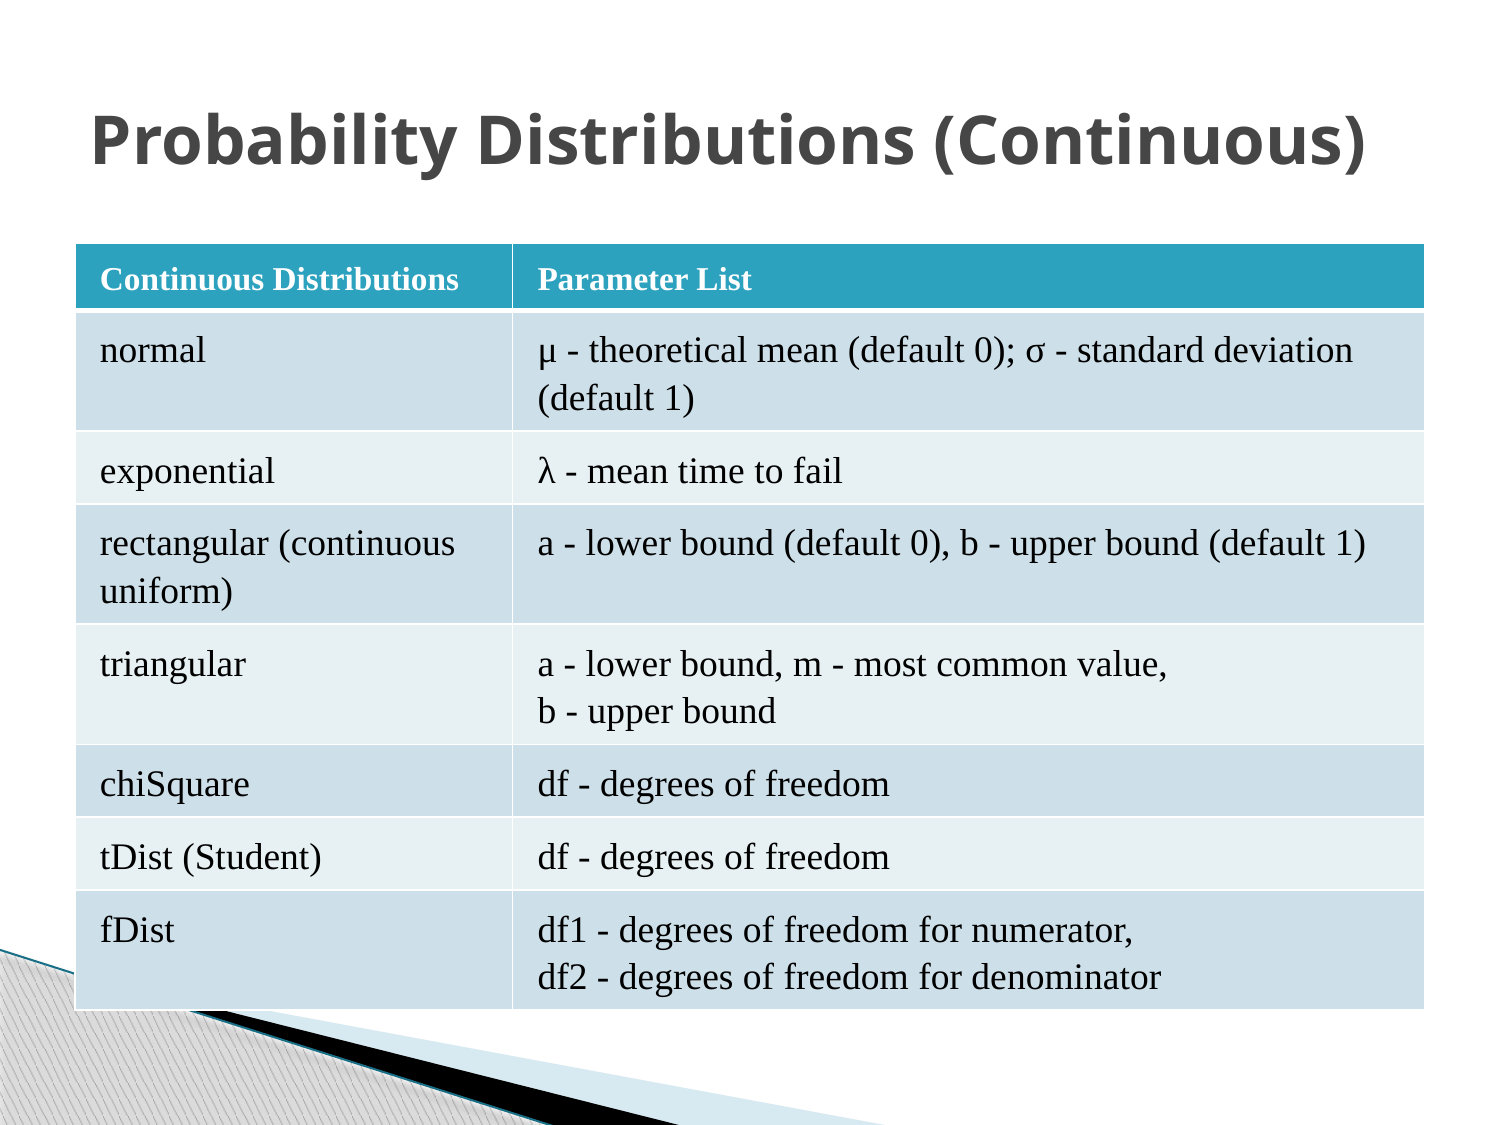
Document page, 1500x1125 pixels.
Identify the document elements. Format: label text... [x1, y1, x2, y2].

table_cell a - lower bound (default 0), b - upper bound (default 1) [513, 505, 1424, 623]
table_cell λ - mean time to fail [513, 432, 1424, 503]
table_cell rectangular (continuous uniform) [76, 505, 512, 623]
table_cell df - degrees of freedom [513, 745, 1424, 816]
table_header Parameter List [513, 244, 1424, 308]
table_cell exponential [76, 432, 512, 503]
table_cell df1 - degrees of freedom for numerator, df2 - degrees of freedom for denominator [513, 891, 1424, 1009]
table_cell df - degrees of freedom [513, 818, 1424, 889]
table_cell a - lower bound, m - most common value, b - upper bound [513, 625, 1424, 744]
table_cell μ - theoretical mean (default 0); σ - standard deviation (default 1) [513, 313, 1424, 430]
table_cell tDist (Student) [76, 818, 512, 889]
table_cell triangular [76, 625, 512, 744]
table_header Continuous Distributions [76, 244, 512, 308]
table_cell fDist [76, 891, 512, 1009]
title Probability Distributions (Continuous) [75, 45, 1425, 233]
table_cell chiSquare [76, 745, 512, 816]
table_cell normal [76, 313, 512, 430]
